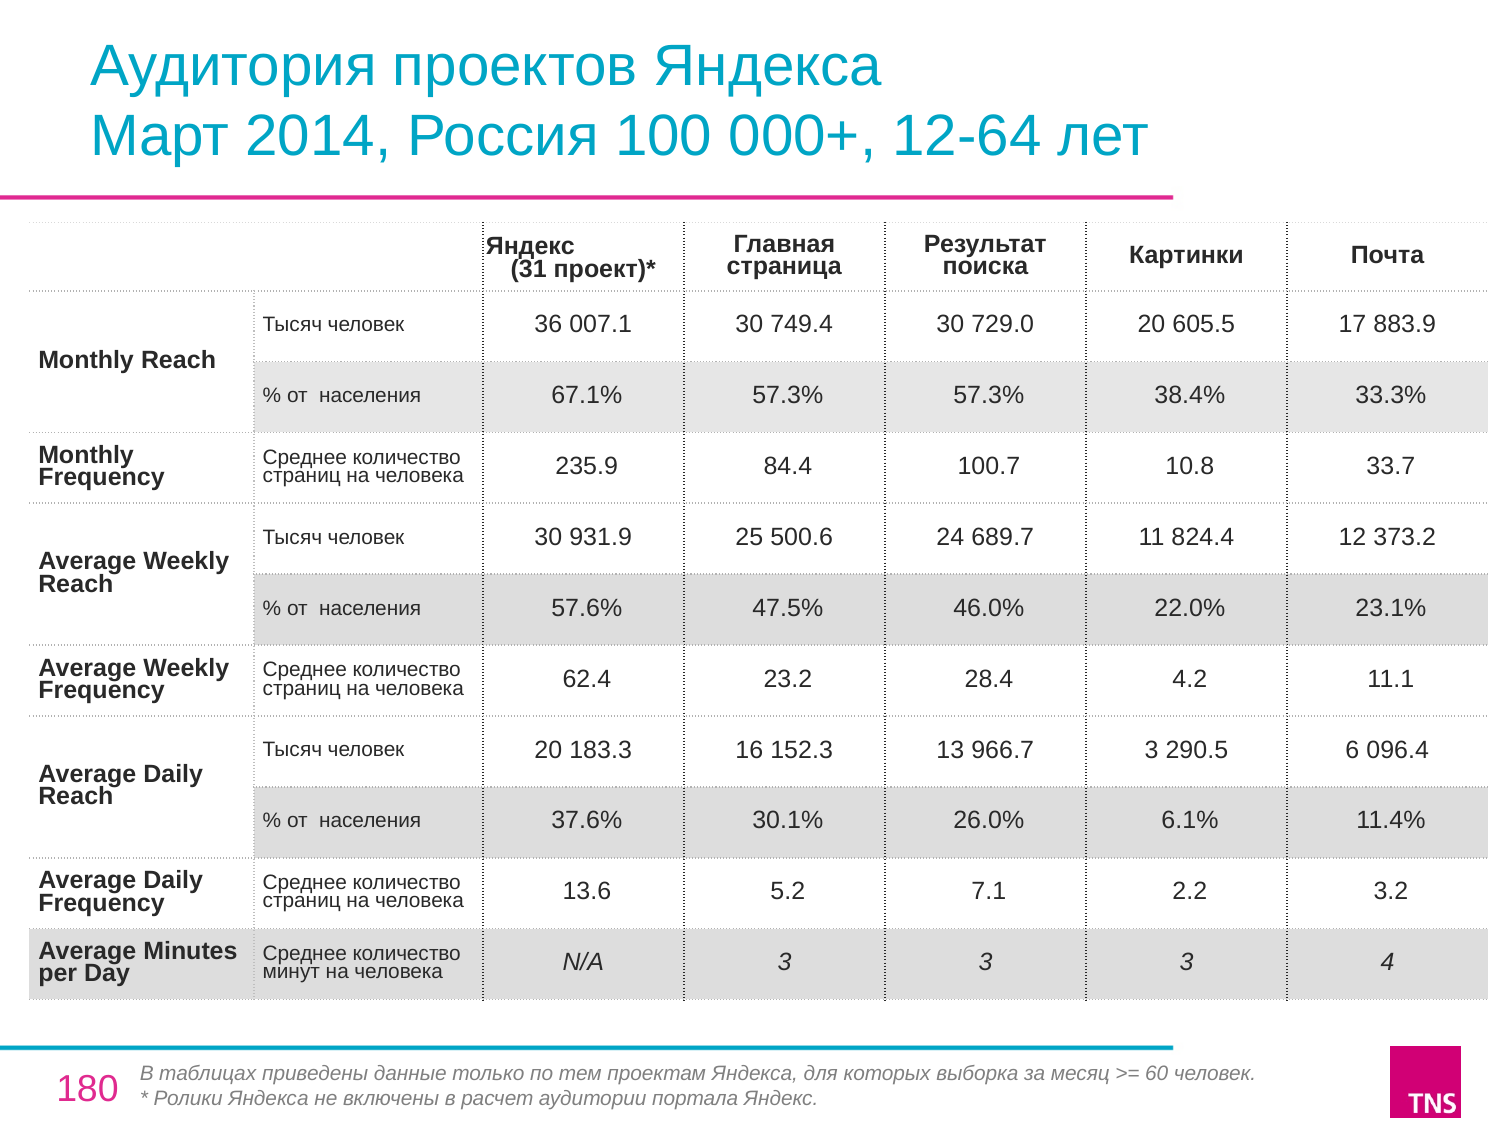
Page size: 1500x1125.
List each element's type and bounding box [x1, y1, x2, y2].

title [74, 8, 1476, 187]
text_box [124, 1052, 1463, 1117]
table_header [29, 223, 1488, 291]
slide_number [40, 1055, 392, 1125]
table_cell [29, 291, 1488, 999]
picture [0, 0, 1500, 1125]
